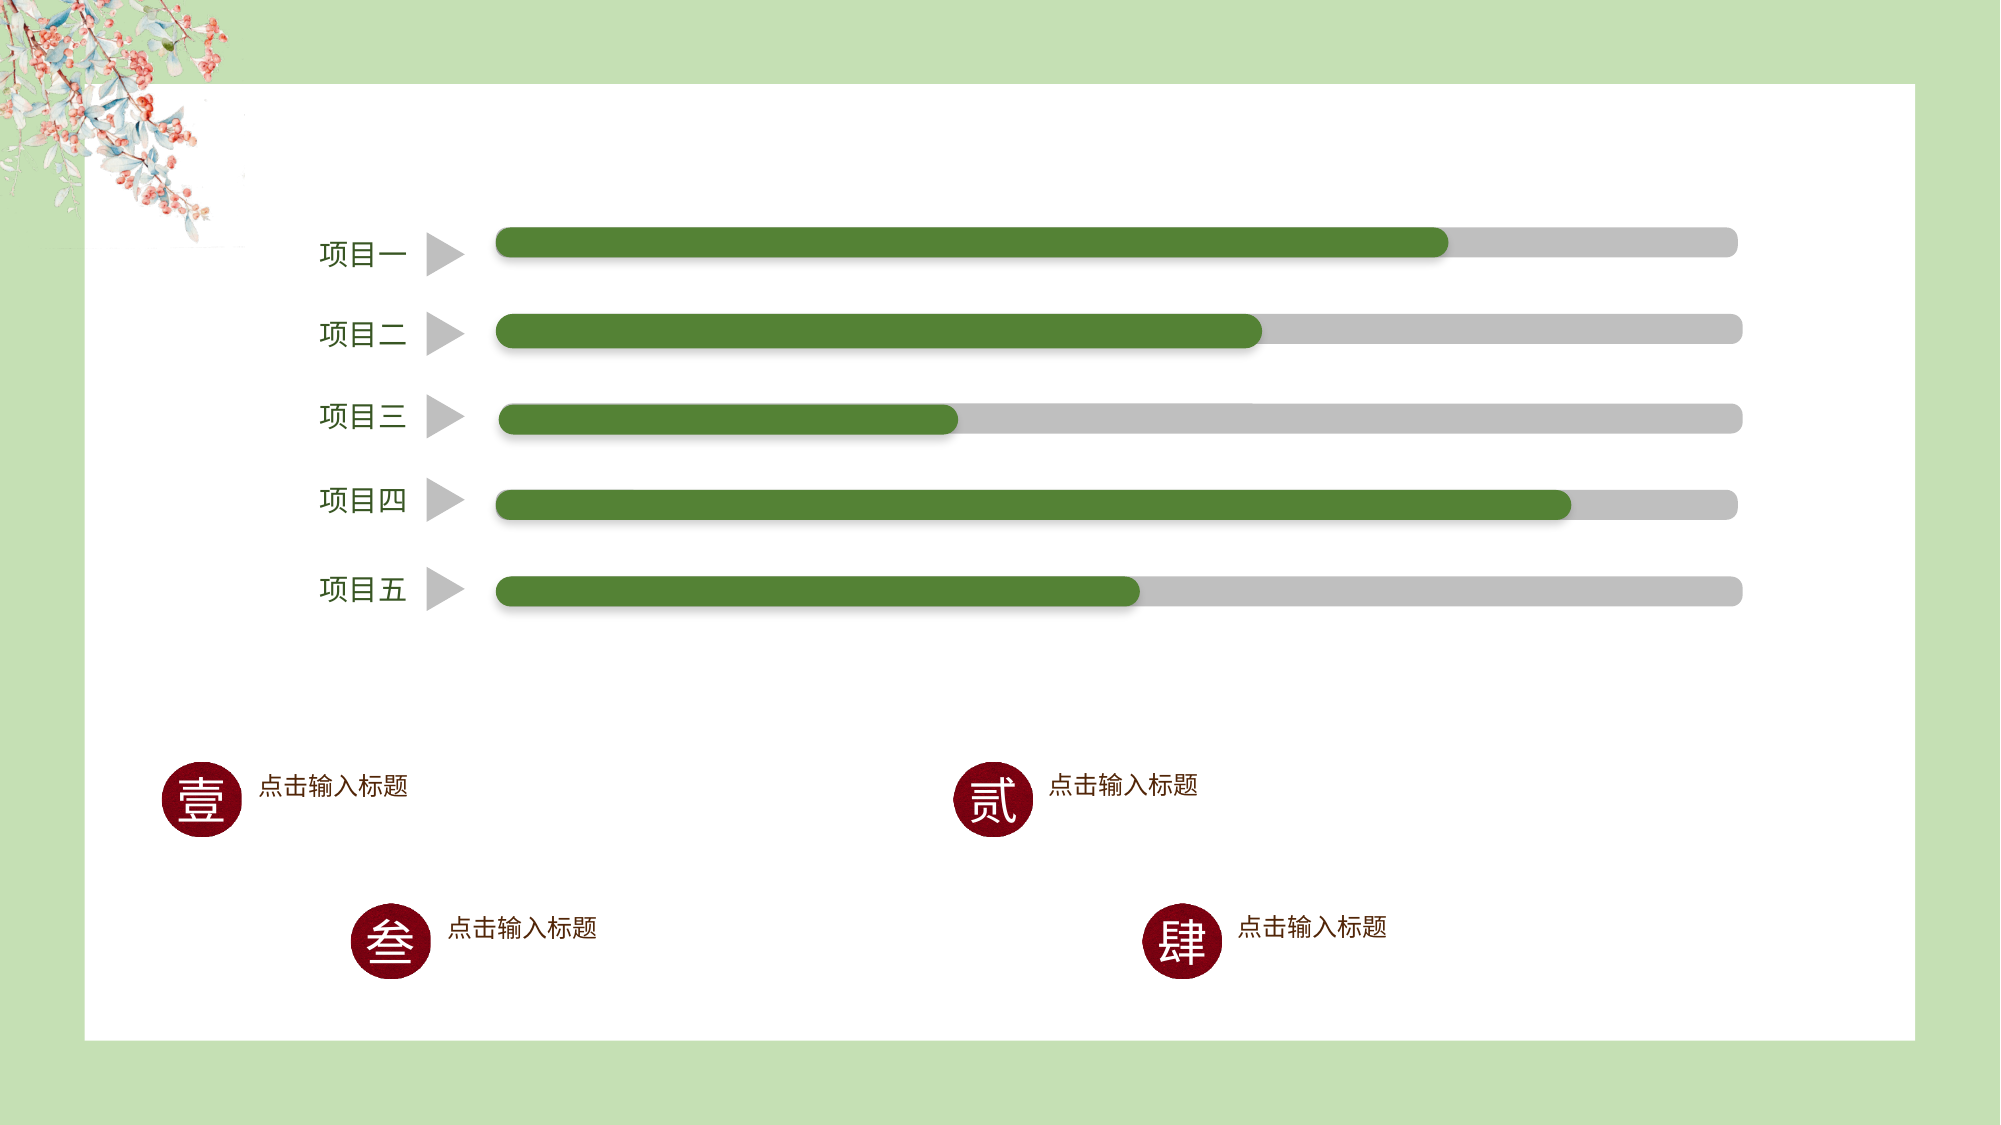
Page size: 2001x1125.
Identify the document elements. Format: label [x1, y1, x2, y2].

text_box [495, 227, 1743, 607]
text_box [161, 762, 1660, 838]
text_box [304, 474, 465, 525]
text_box [350, 903, 1849, 980]
text_box [84, 83, 1916, 1042]
text_box [304, 563, 465, 615]
text_box [304, 308, 465, 359]
picture [0, 0, 245, 256]
text_box [304, 229, 465, 280]
text_box [304, 391, 465, 442]
